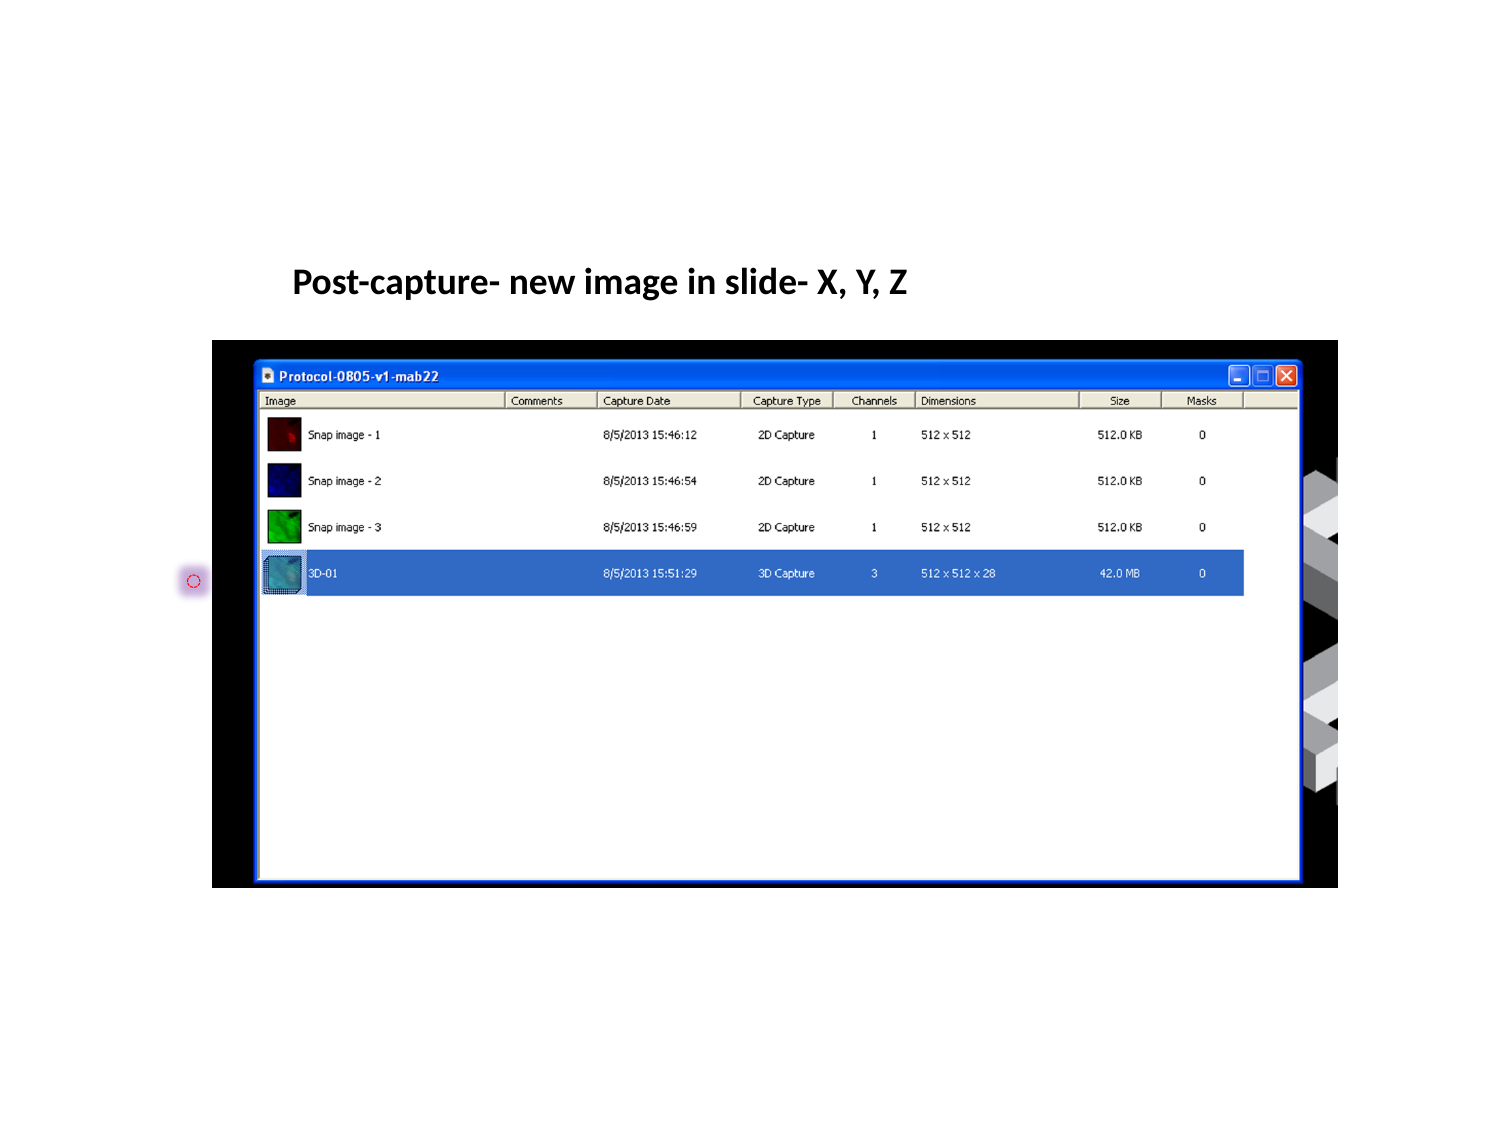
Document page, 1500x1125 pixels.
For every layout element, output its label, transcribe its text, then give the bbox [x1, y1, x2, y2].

text_box Post-capture- new image in slide- X, Y, Z [277, 249, 923, 310]
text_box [187, 340, 1339, 888]
